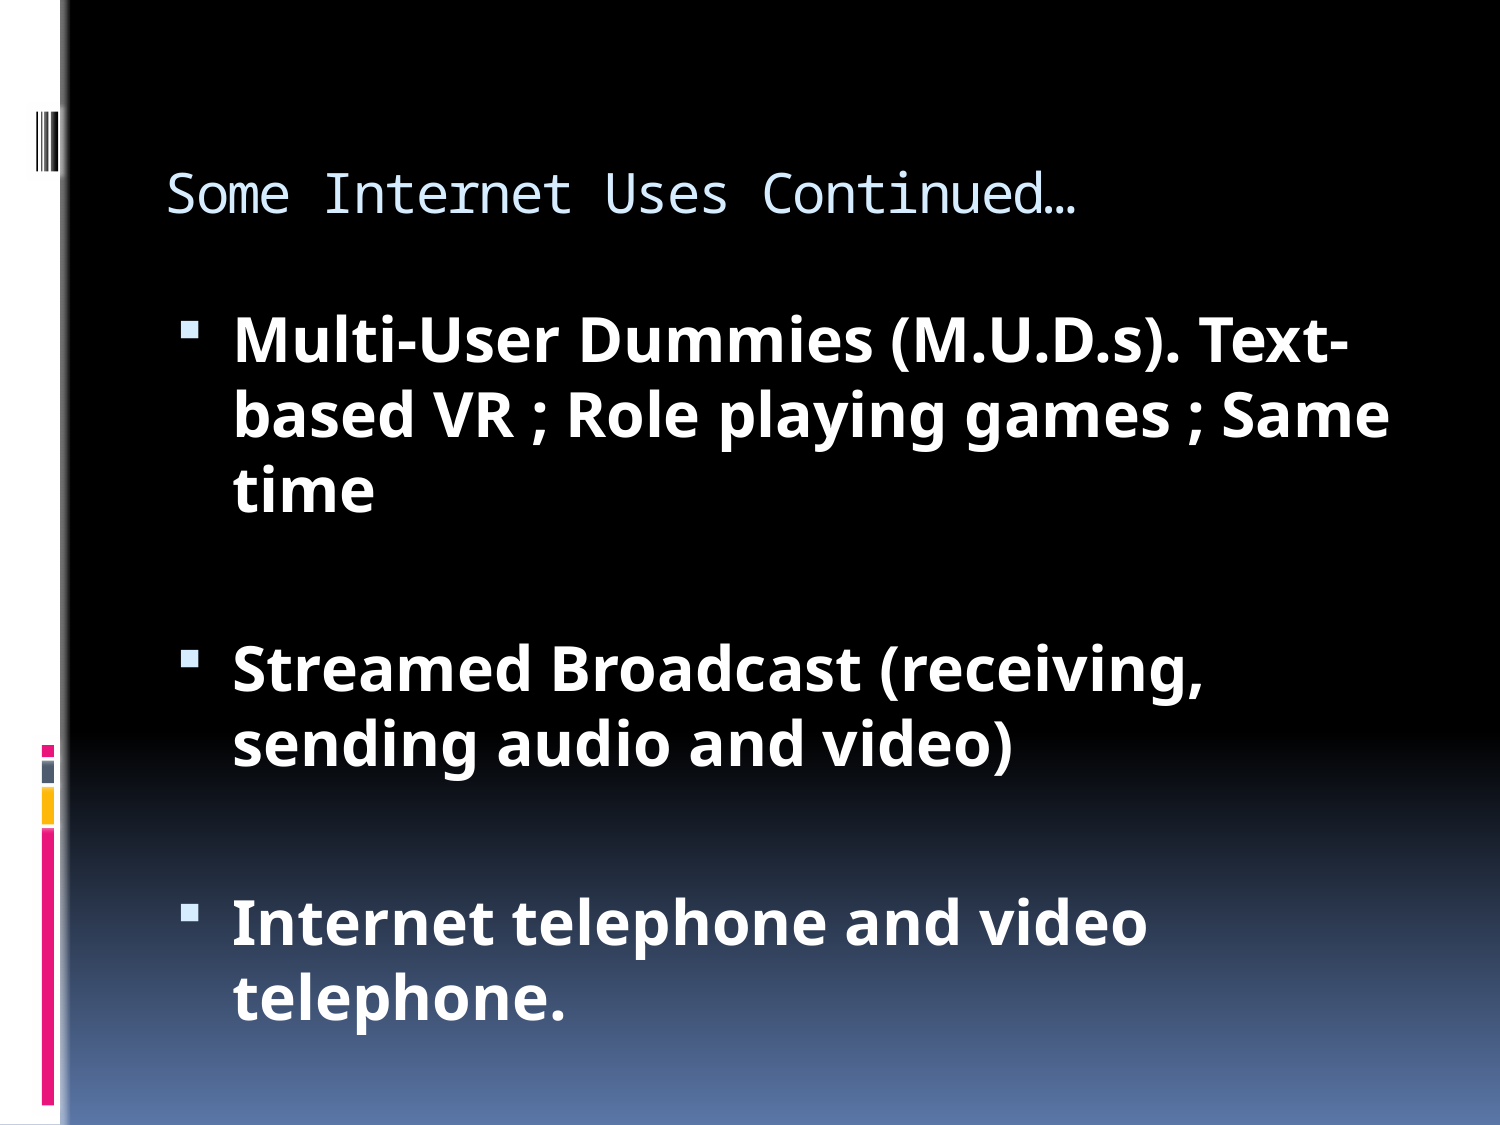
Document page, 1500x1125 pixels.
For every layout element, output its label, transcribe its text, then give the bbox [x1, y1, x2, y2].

list Multi-User Dummies (M.U.D.s). Text-based VR ; Role playing games ; Same time Streamed Broadcast (receiving, sending audio and video) Internet telephone and video telephone. [150, 292, 1425, 1043]
title Some Internet Uses Continued… [150, 83, 1425, 234]
